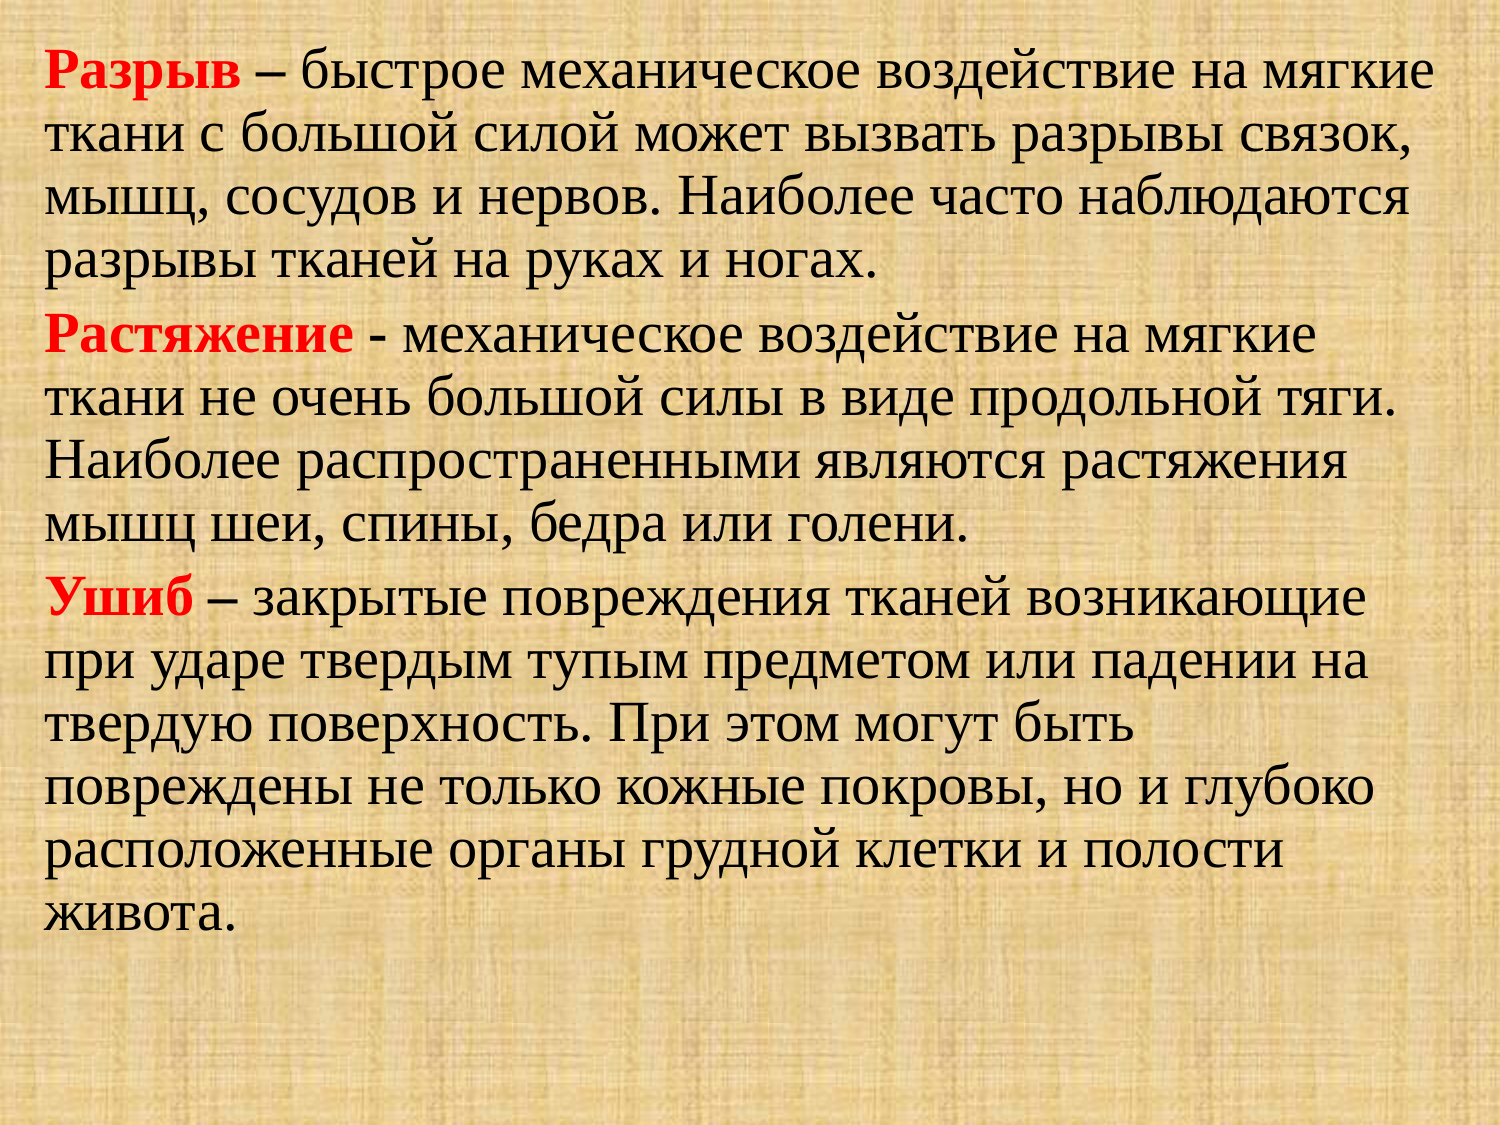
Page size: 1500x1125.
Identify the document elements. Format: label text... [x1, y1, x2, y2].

picture [0, 0, 1500, 1125]
list Разрыв – быстрое механическое воздействие на мягкие ткани с большой силой может вызвать разрывы связок, мышц, сосудов и нервов. Наиболее часто наблюдаются разрывы тканей на руках и ногах. Растяжение - механическое воздействие на мягкие ткани не очень большой силы в виде продольной тяги. Наиболее распространенными являются растяжения мышц шеи, спины, бедра или голени. Ушиб – закрытые повреждения тканей возникающие при ударе твердым тупым предметом или падении на твердую поверхность. При этом могут быть повреждены не только кожные покровы, но и глубоко расположенные органы грудной клетки и полости живота. [29, 31, 1471, 1094]
